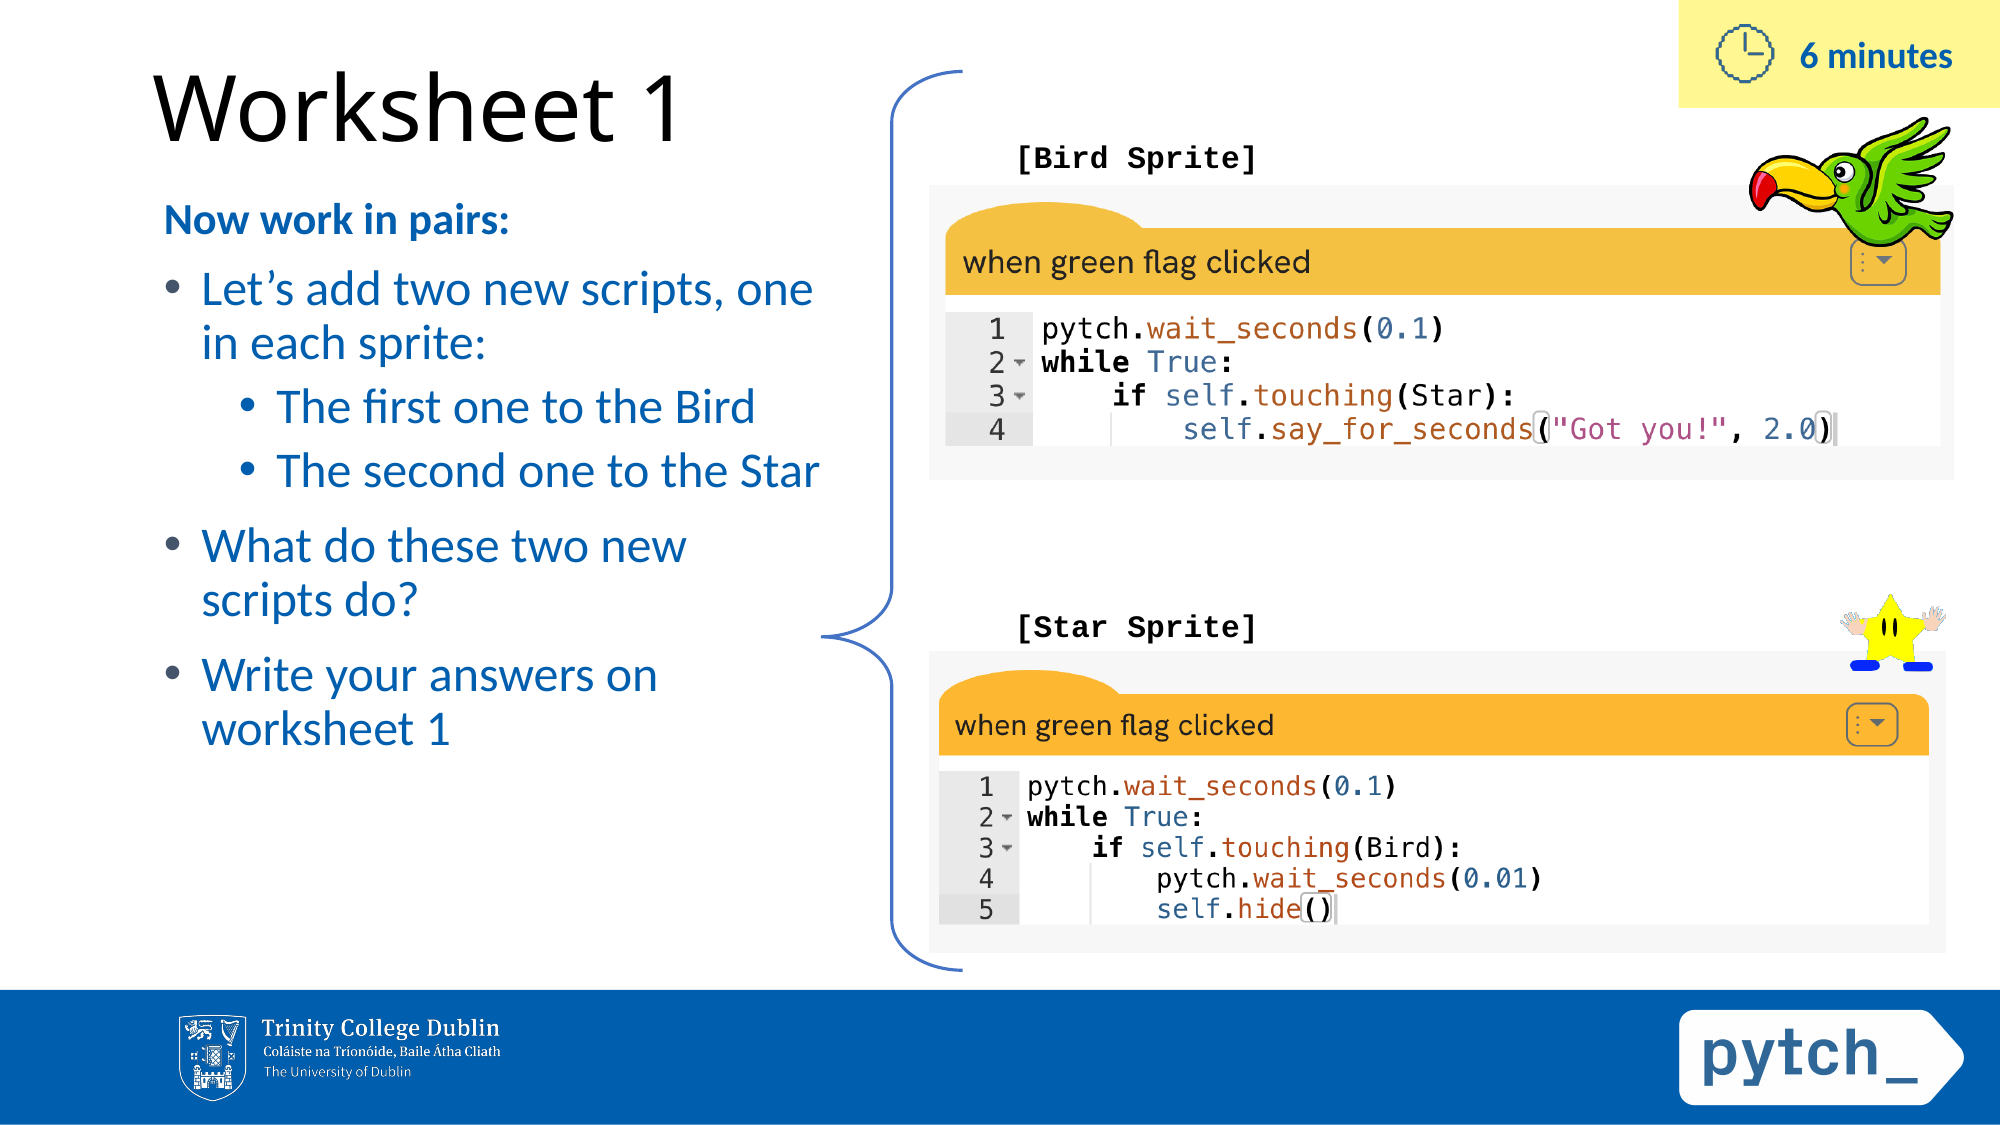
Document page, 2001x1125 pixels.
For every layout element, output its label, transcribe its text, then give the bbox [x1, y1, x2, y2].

list Let’s add two new scripts, one in each sprite: The first one to the Bird The second one to the Star What do these two new scripts do? Write your answers on worksheet 1 [148, 372, 839, 822]
picture [929, 113, 1954, 480]
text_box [1678, 0, 2000, 108]
title Worksheet 1 [137, 33, 1678, 189]
picture [178, 1014, 502, 1102]
text_box Now work in pairs: [148, 188, 876, 372]
list [Bird Sprite] [Star Sprite] [999, 71, 1987, 932]
text_box [820, 69, 963, 972]
picture [929, 594, 2001, 1125]
